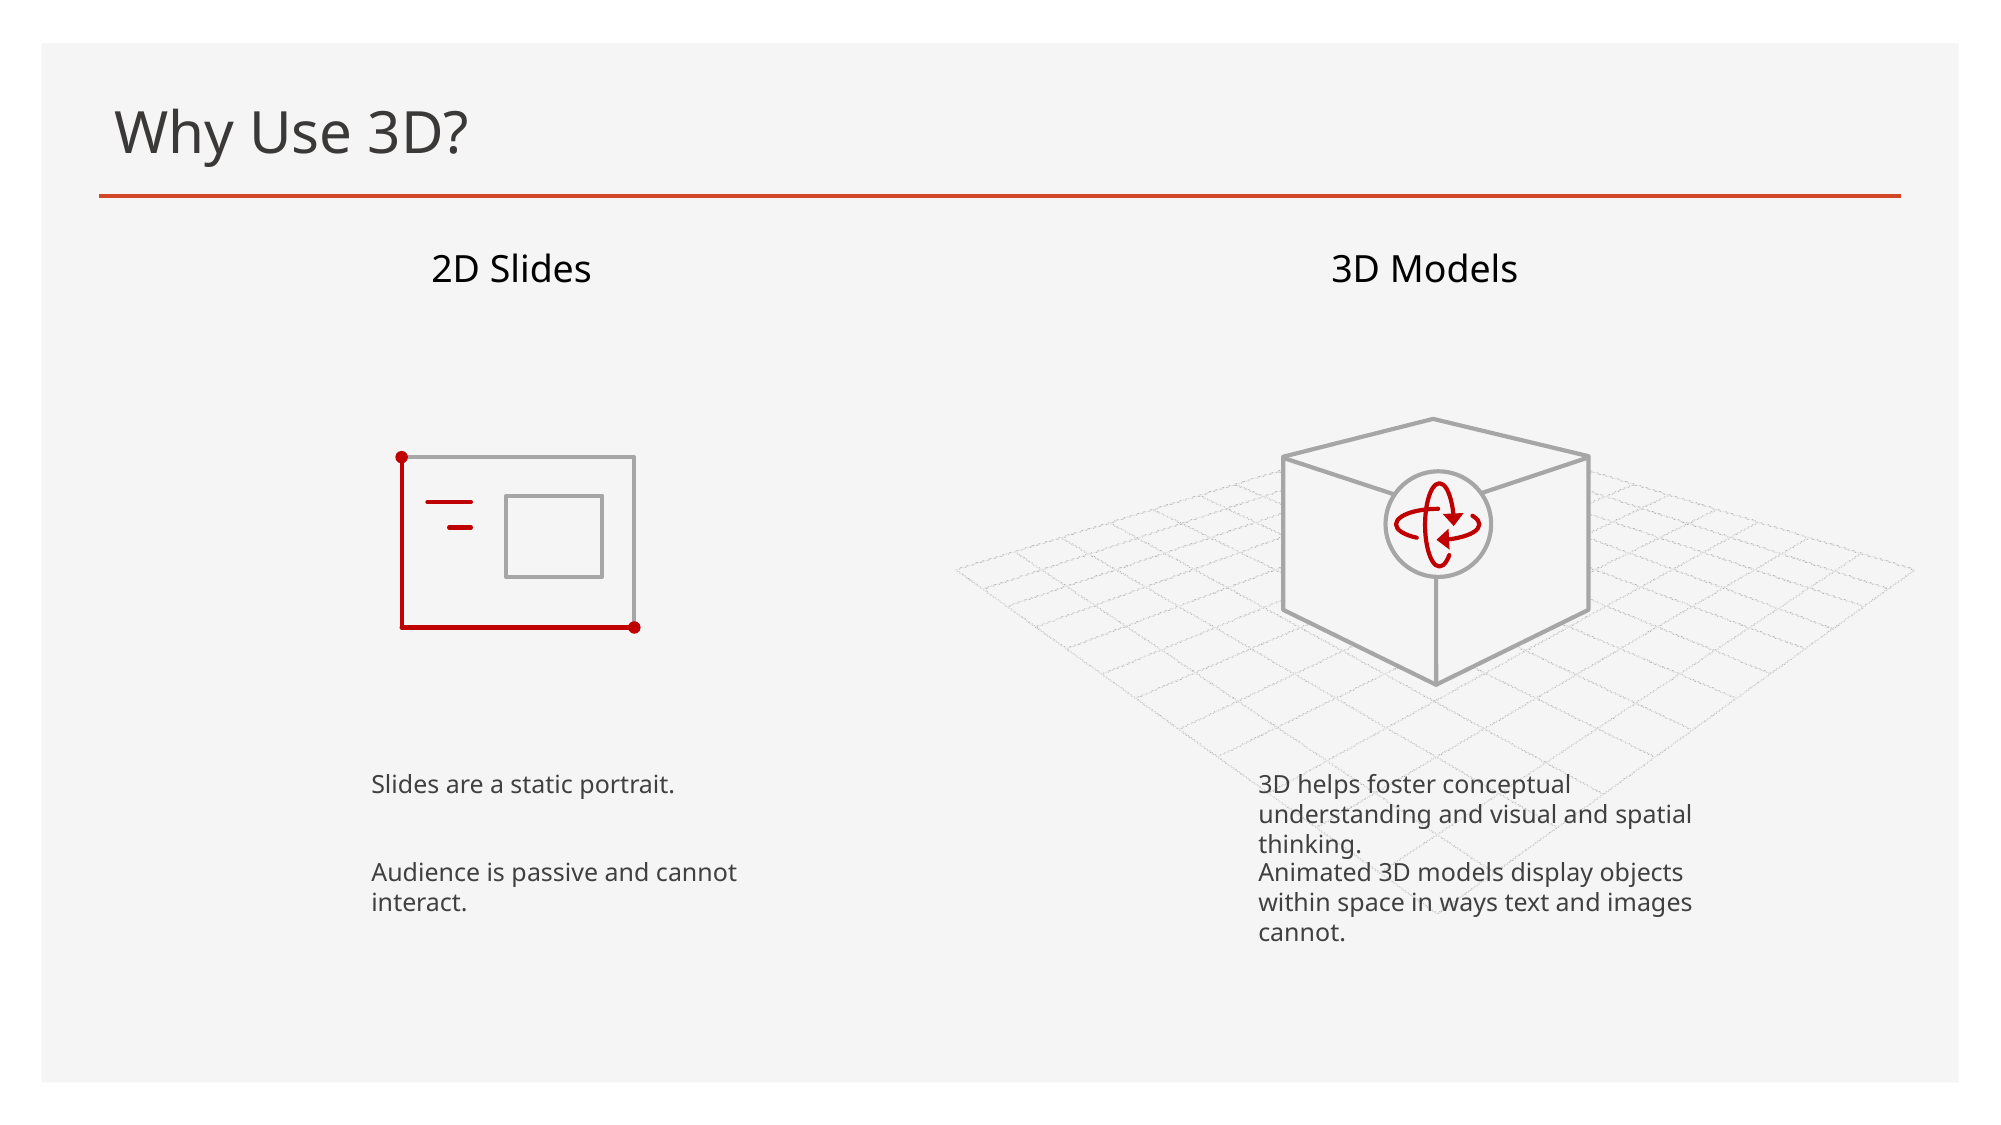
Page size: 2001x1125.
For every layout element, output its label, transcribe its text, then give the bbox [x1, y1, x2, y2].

text_box 3D Models [1140, 238, 1711, 299]
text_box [401, 382, 635, 681]
text_box Animated 3D models display objects within space in ways text and images cannot. [1243, 919, 1778, 954]
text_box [1283, 418, 1589, 685]
text_box Audience is passive and cannot interact. [356, 848, 837, 924]
picture [955, 421, 1924, 919]
text_box Slides are a static portrait. [356, 760, 788, 806]
title Why Use 3D? [99, 73, 1901, 197]
text_box 2D Slides [226, 238, 797, 299]
